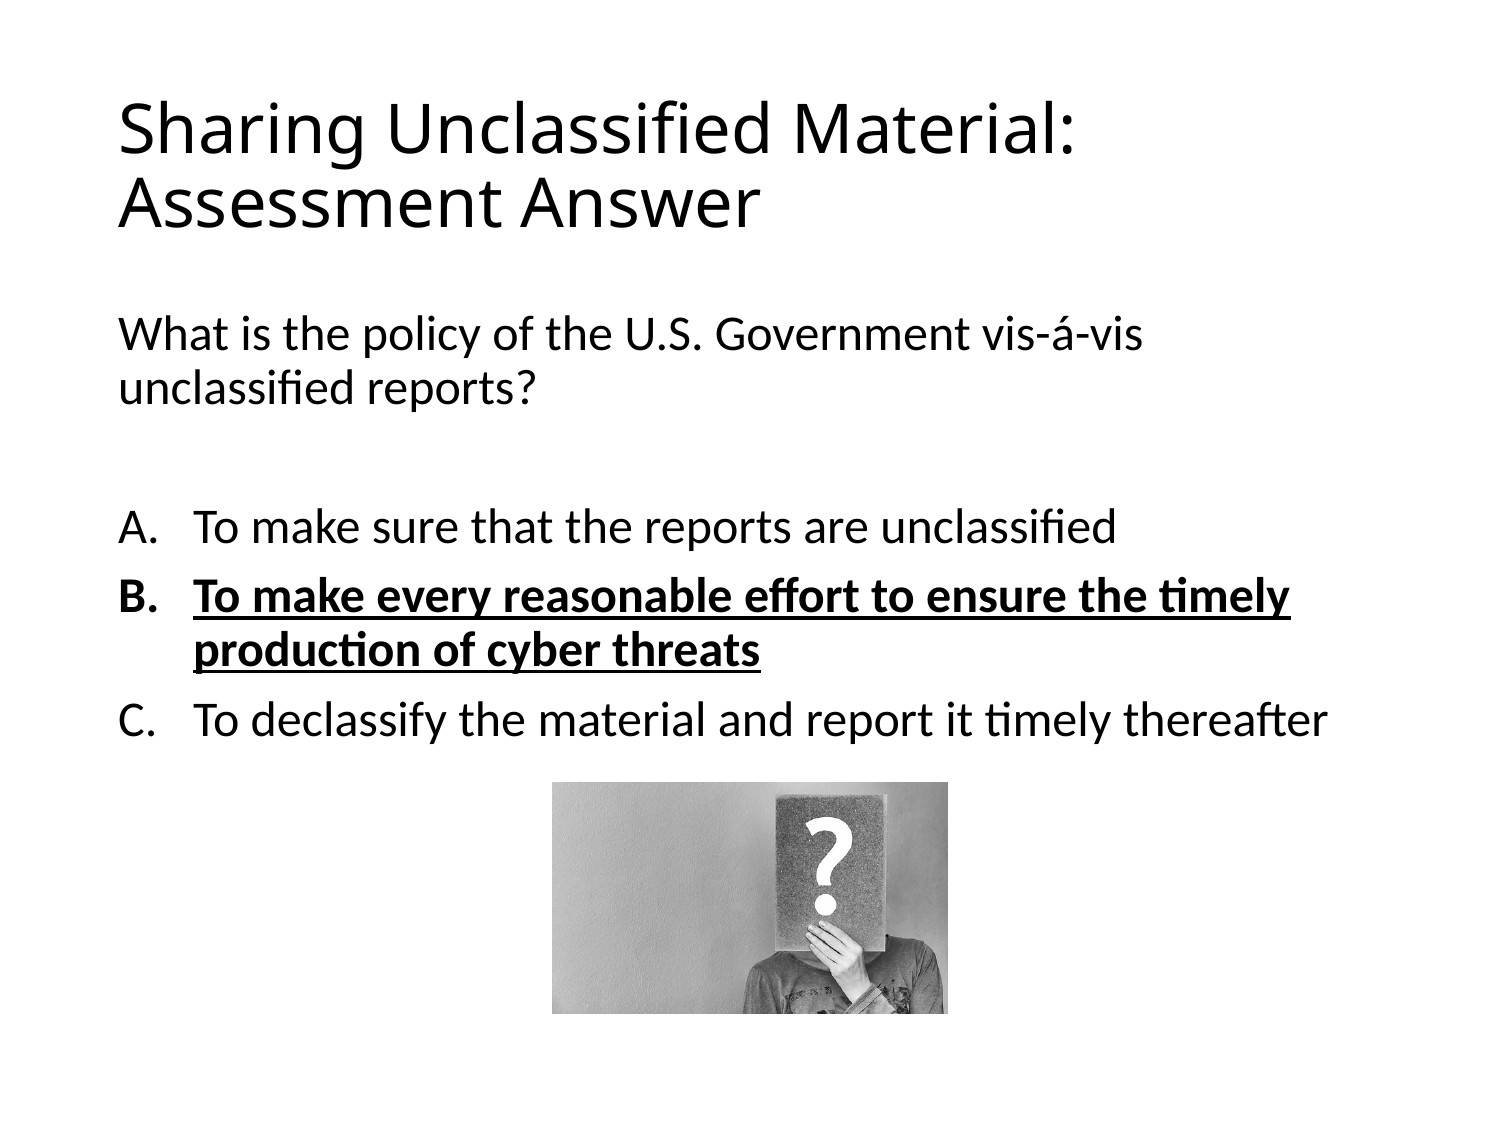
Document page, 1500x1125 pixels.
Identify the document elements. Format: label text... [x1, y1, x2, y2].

picture [552, 782, 948, 1014]
title Sharing Unclassified Material: Assessment Answer [102, 59, 1398, 278]
list What is the policy of the U.S. Government vis-á-vis unclassified reports? To make sure that the reports are unclassified To make every reasonable effort to ensure the timely production of cyber threats To declassify the material and report it timely thereafter [102, 299, 1398, 1014]
